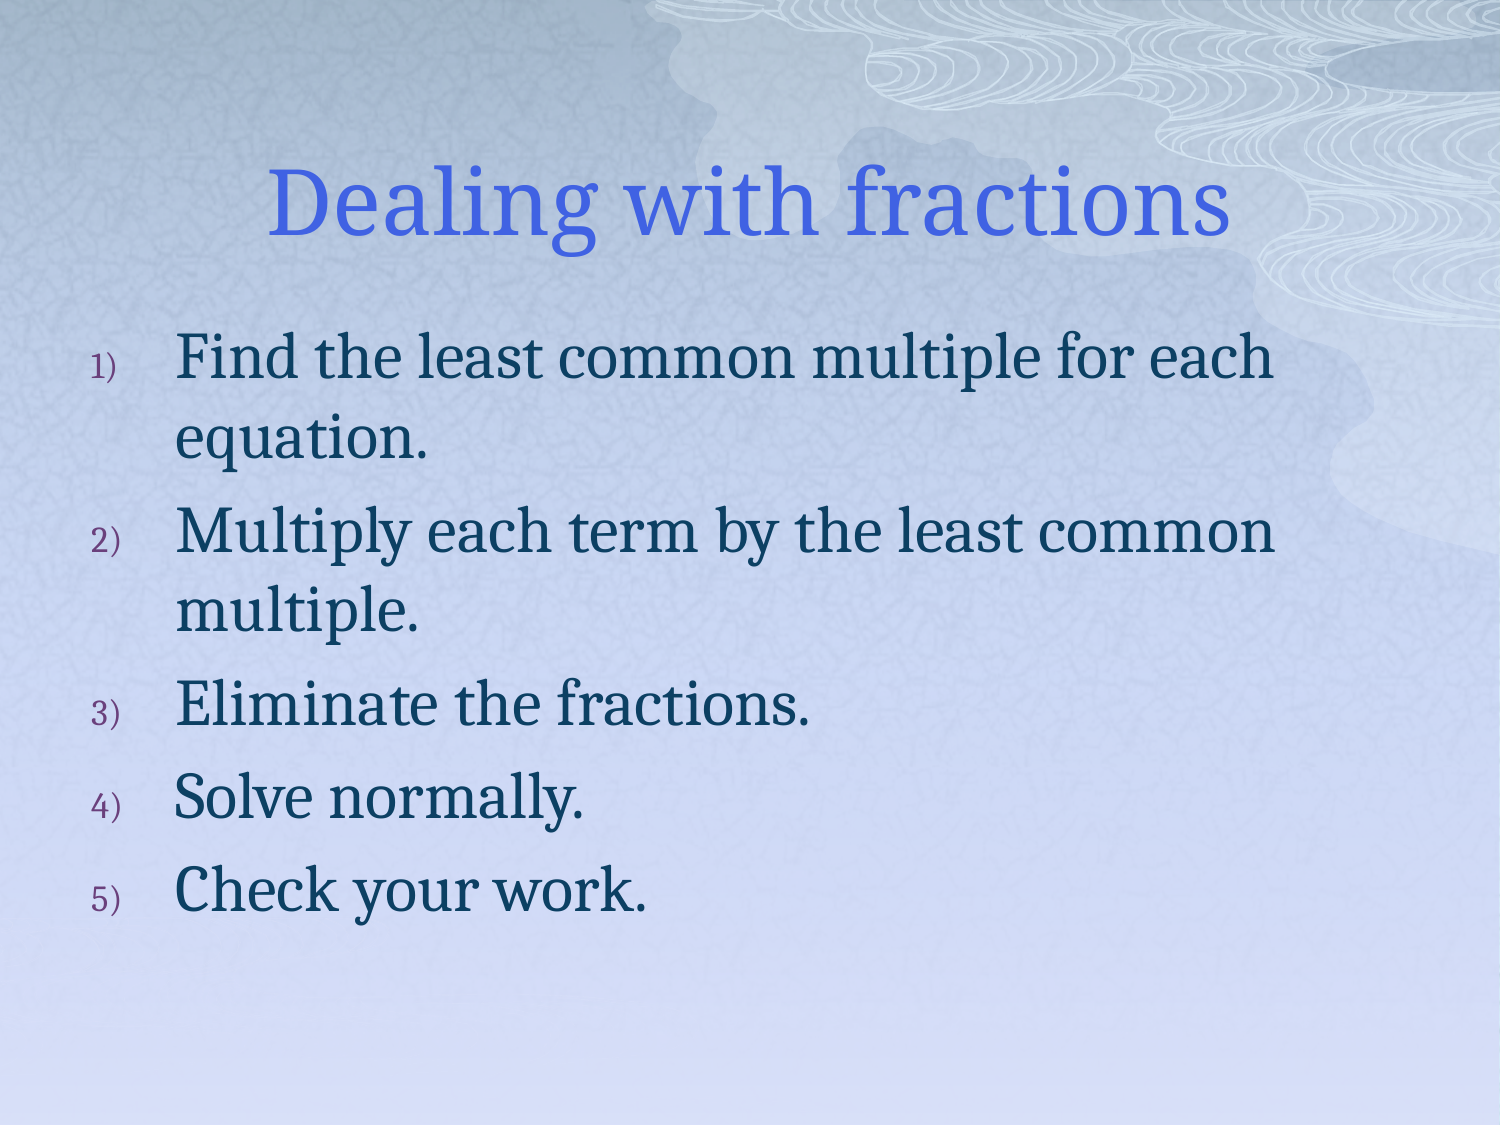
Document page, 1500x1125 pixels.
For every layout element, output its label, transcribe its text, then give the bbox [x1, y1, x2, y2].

list Find the least common multiple for each equation. Multiply each term by the least common multiple. Eliminate the fractions. Solve normally. Check your work. [76, 304, 1430, 1032]
title Dealing with fractions [75, 105, 1425, 293]
